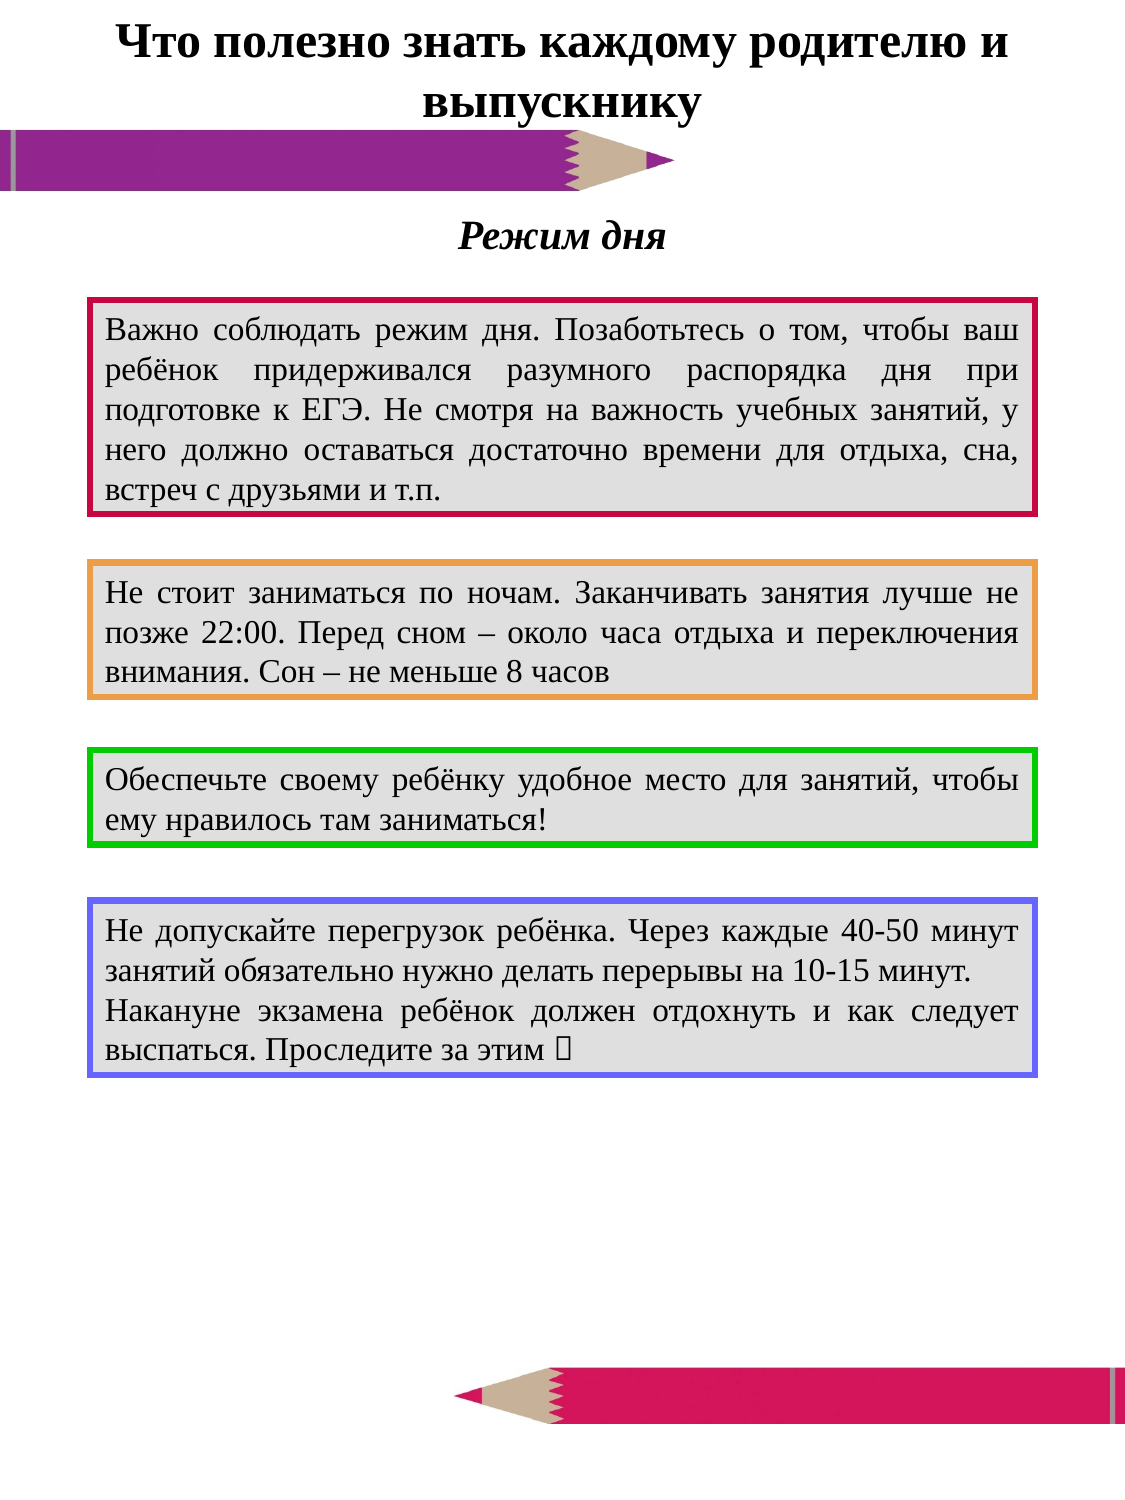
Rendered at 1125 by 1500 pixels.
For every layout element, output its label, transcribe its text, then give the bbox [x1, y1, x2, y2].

text_box Не стоит заниматься по ночам. Заканчивать занятия лучше не позже 22:00. Перед сном – около часа отдыха и переключения внимания. Сон – не меньше 8 часов [89, 562, 1035, 697]
text_box Обеспечьте своему ребёнку удобное место для занятий, чтобы ему нравилось там заниматься! [89, 749, 1035, 845]
picture [0, 128, 688, 198]
text_box Не допускайте перегрузок ребёнка. Через каждые 40-50 минут занятий обязательно нужно делать перерывы на 10-15 минут. Накануне экзамена ребёнок должен отдохнуть и как следует выспаться. Проследите за этим  [89, 900, 1035, 1075]
picture [451, 1366, 1125, 1424]
text_box Важно соблюдать режим дня. Позаботьтесь о том, чтобы ваш ребёнок придерживался разумного распорядка дня при подготовке к ЕГЭ. Не смотря на важность учебных занятий, у него должно оставаться достаточно времени для отдыха, сна, встреч с друзьями и т.п. [89, 299, 1035, 515]
text_box Режим дня [0, 200, 1125, 265]
text_box Что полезно знать каждому родителю и выпускнику [0, 0, 1125, 135]
